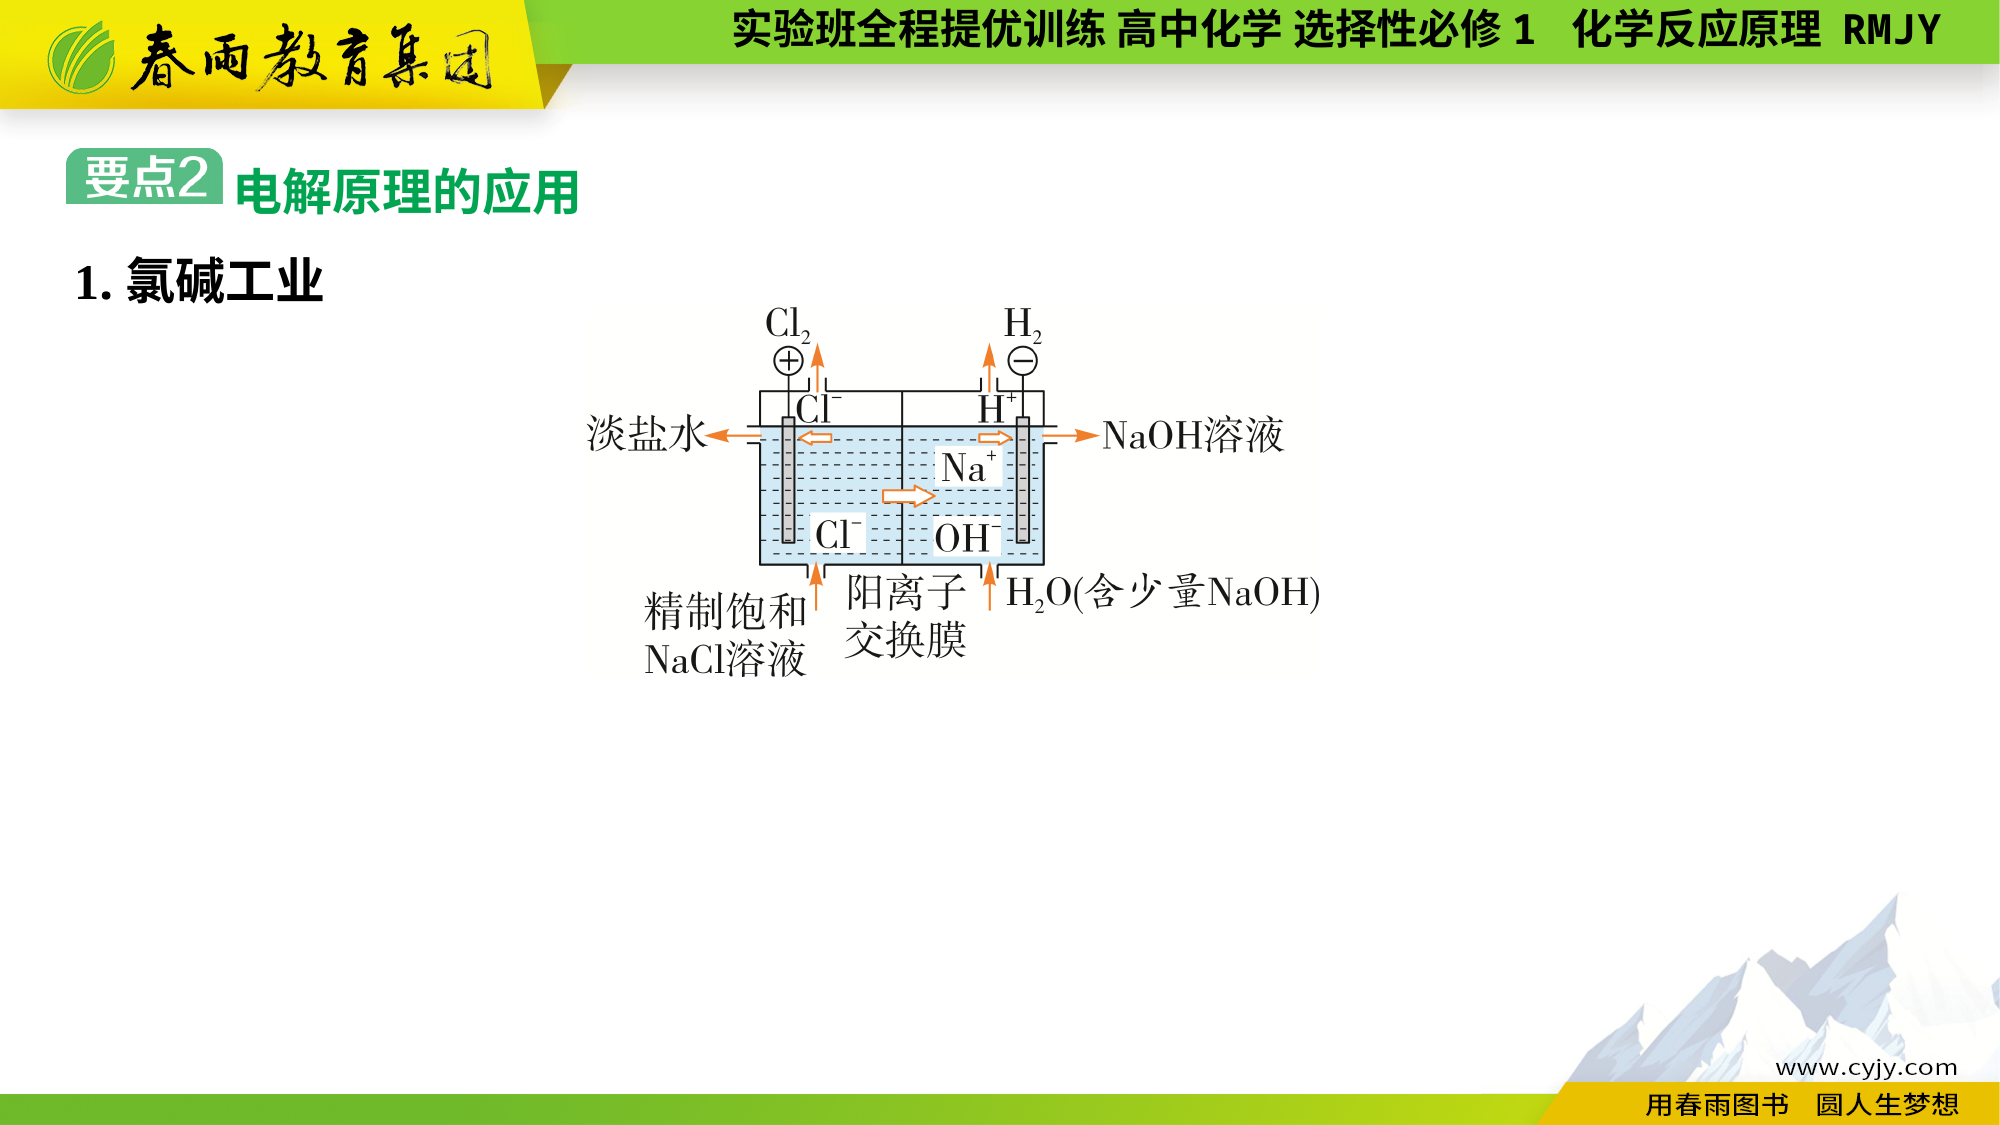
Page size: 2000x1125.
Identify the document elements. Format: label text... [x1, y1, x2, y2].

list 电解原理的应用 1.氯碱工业 [59, 122, 1944, 308]
picture [0, 0, 2000, 1125]
